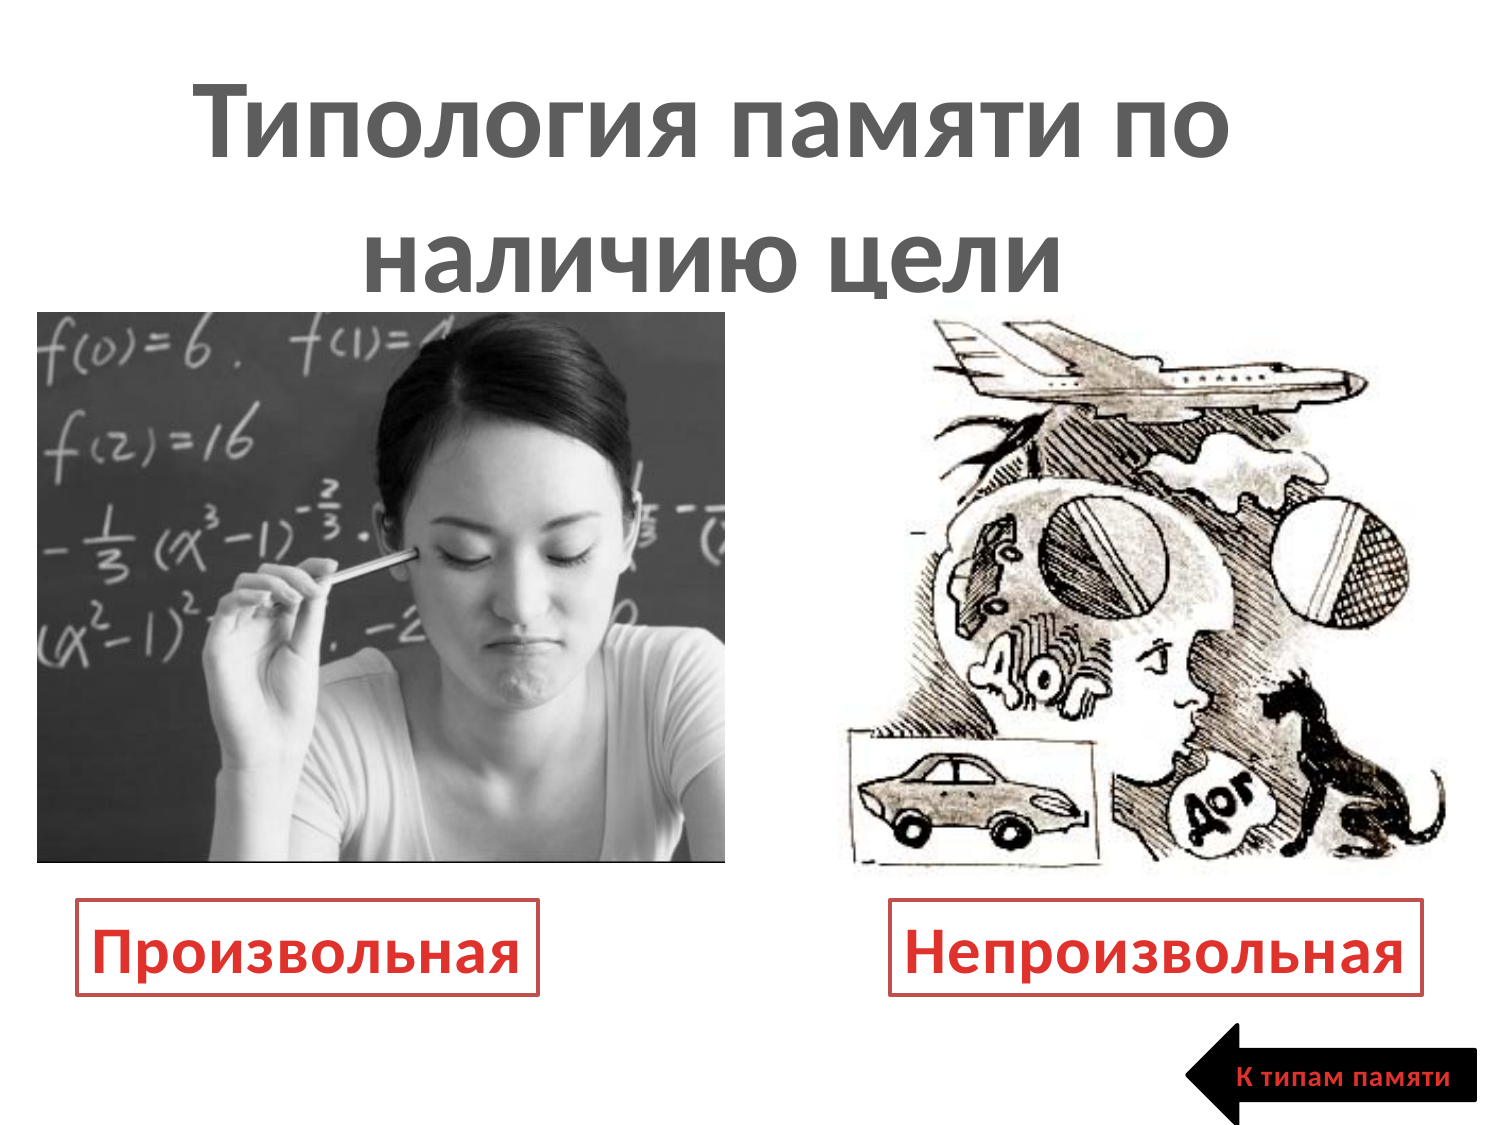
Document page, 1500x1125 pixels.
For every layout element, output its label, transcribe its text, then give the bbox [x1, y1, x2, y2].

text_box Типология памяти по наличию цели [87, 37, 1338, 323]
text_box Непроизвольная [888, 898, 1424, 997]
text_box К типам памяти [1185, 1023, 1477, 1125]
text_box Произвольная [75, 898, 540, 997]
picture [837, 299, 1463, 879]
picture [37, 312, 726, 863]
